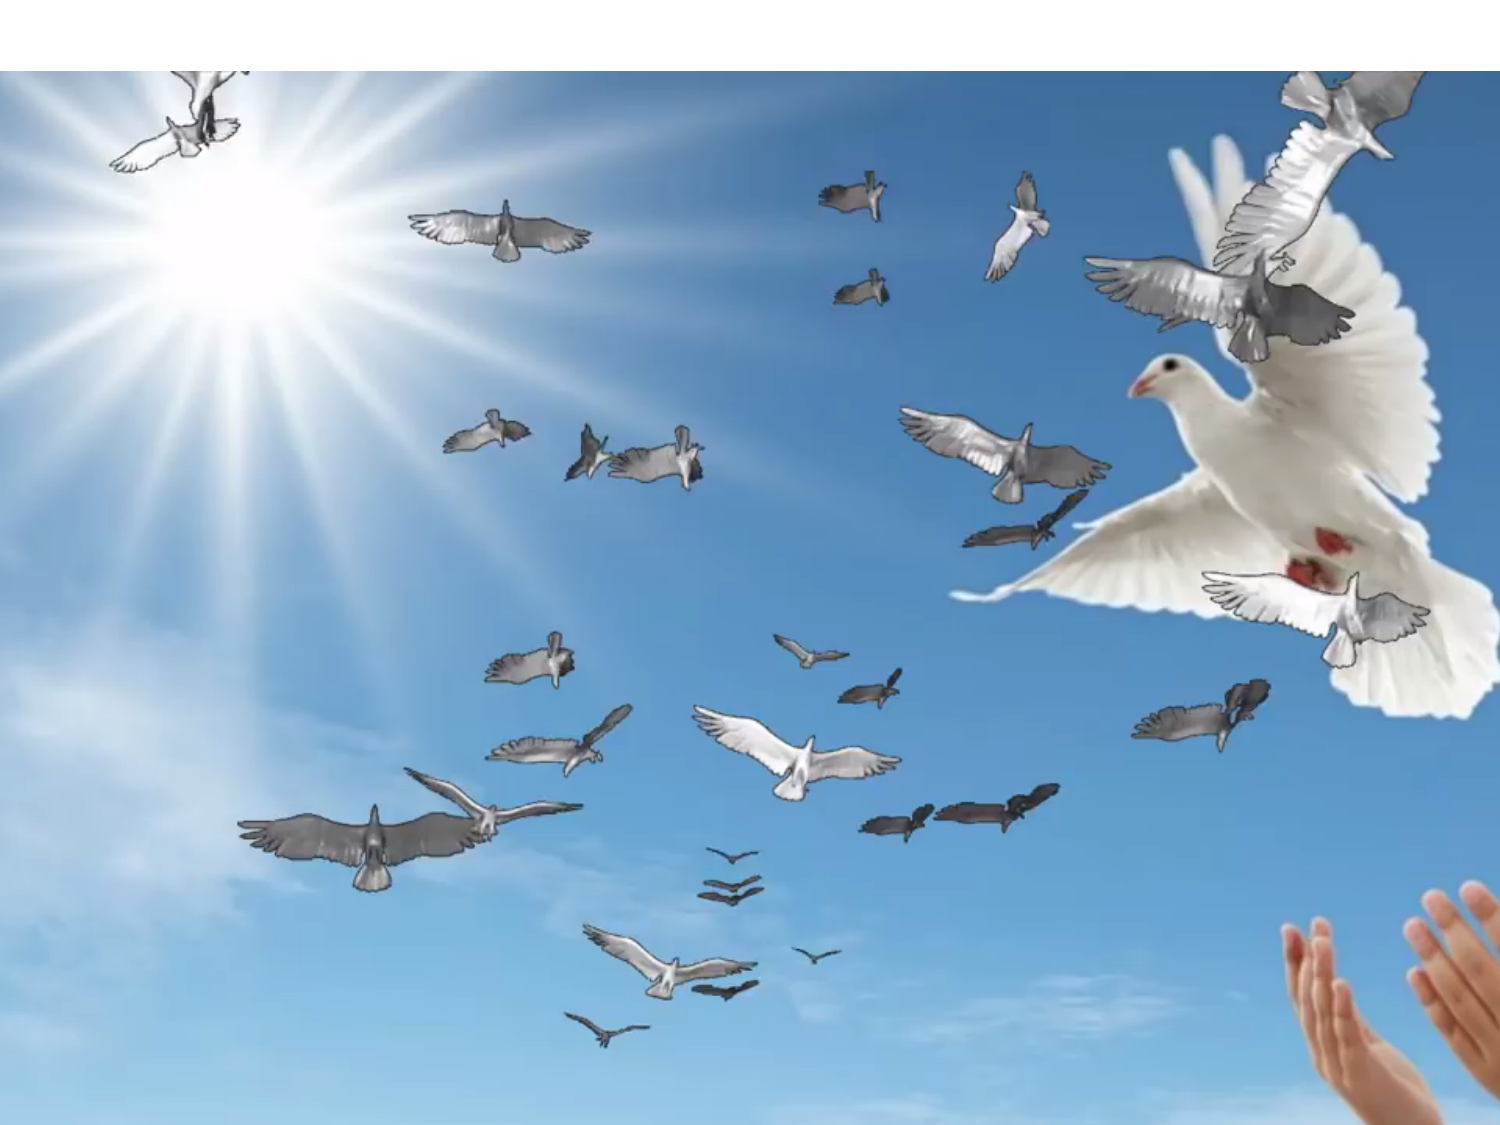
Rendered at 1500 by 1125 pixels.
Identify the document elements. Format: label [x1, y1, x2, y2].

list [0, 70, 1500, 1125]
